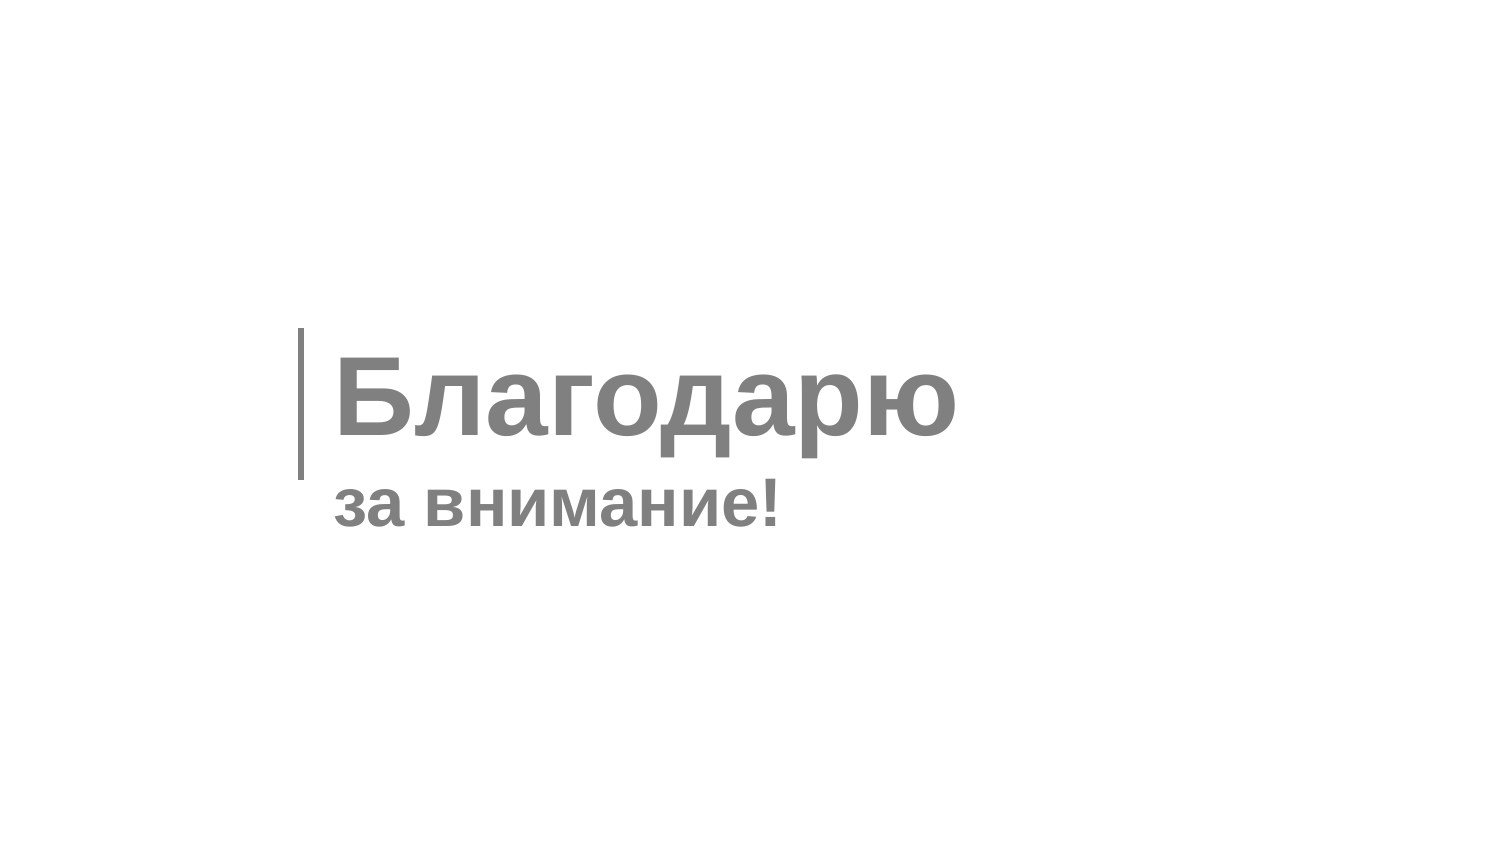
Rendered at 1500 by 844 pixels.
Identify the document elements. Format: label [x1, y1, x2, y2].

text_box [300, 315, 1020, 551]
